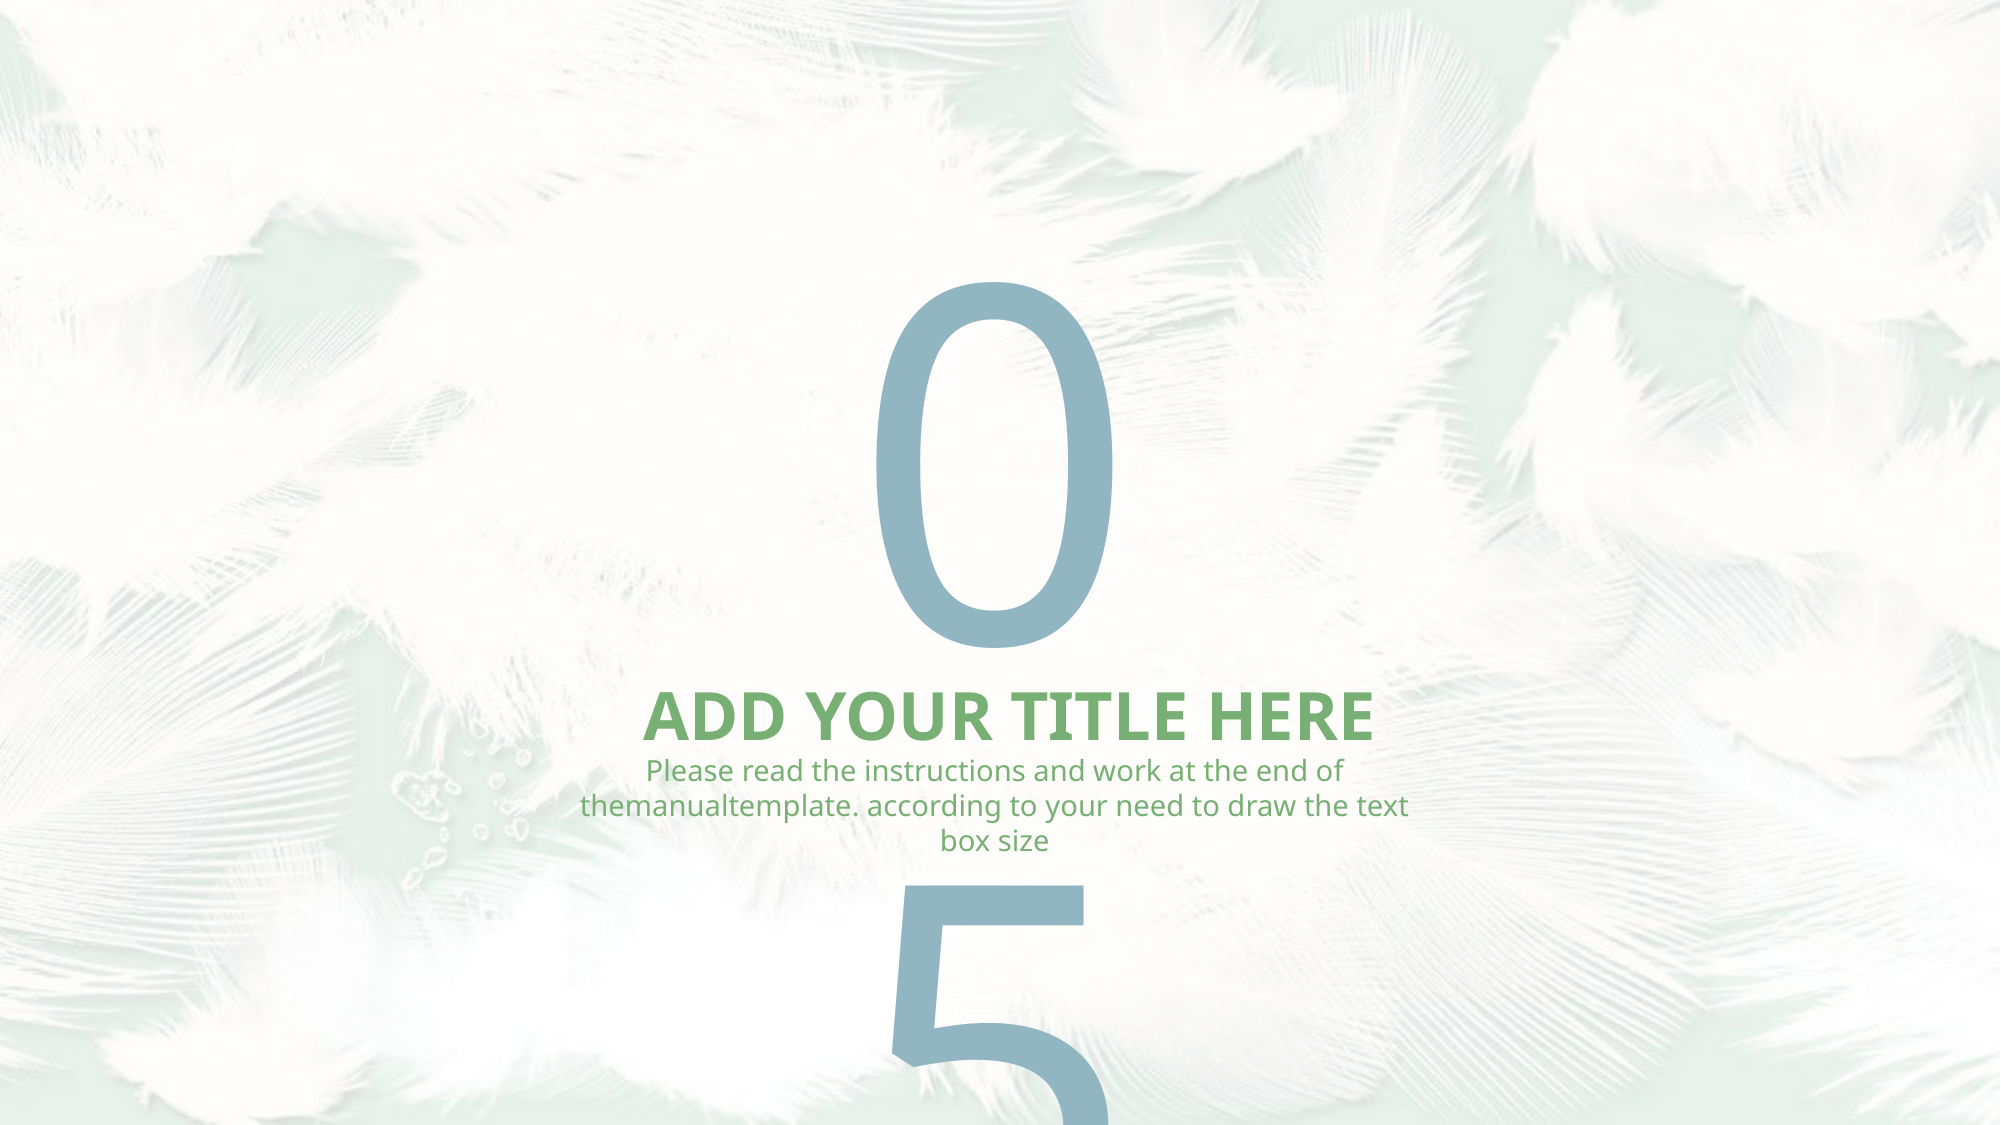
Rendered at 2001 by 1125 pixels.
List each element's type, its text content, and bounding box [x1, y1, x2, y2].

text_box 52% [0, 0, 2000, 1125]
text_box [579, 666, 1411, 859]
text_box 05 [734, 138, 1256, 666]
text_box 05 [734, 859, 1256, 1125]
